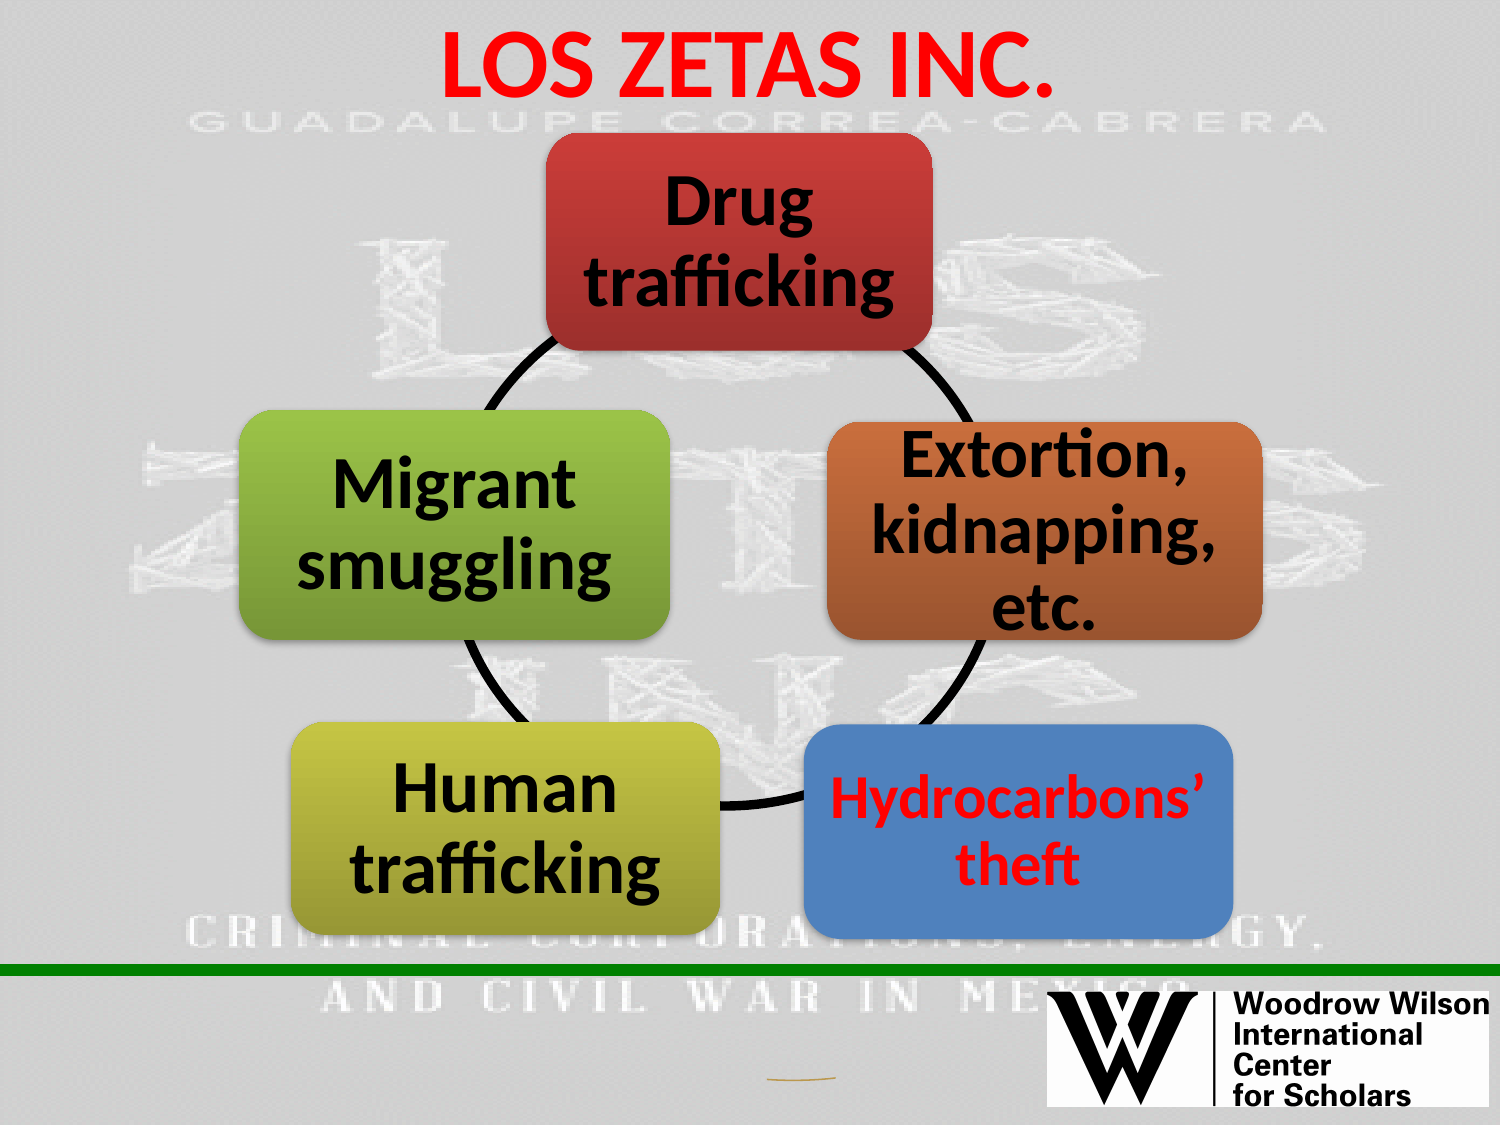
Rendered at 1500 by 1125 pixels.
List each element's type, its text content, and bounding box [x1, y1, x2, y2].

picture [1047, 991, 1489, 1108]
text_box [1268, 962, 1500, 978]
text_box [0, 962, 233, 978]
text_box LOS ZETAS INC. [425, 13, 1075, 125]
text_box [238, 132, 1263, 1081]
